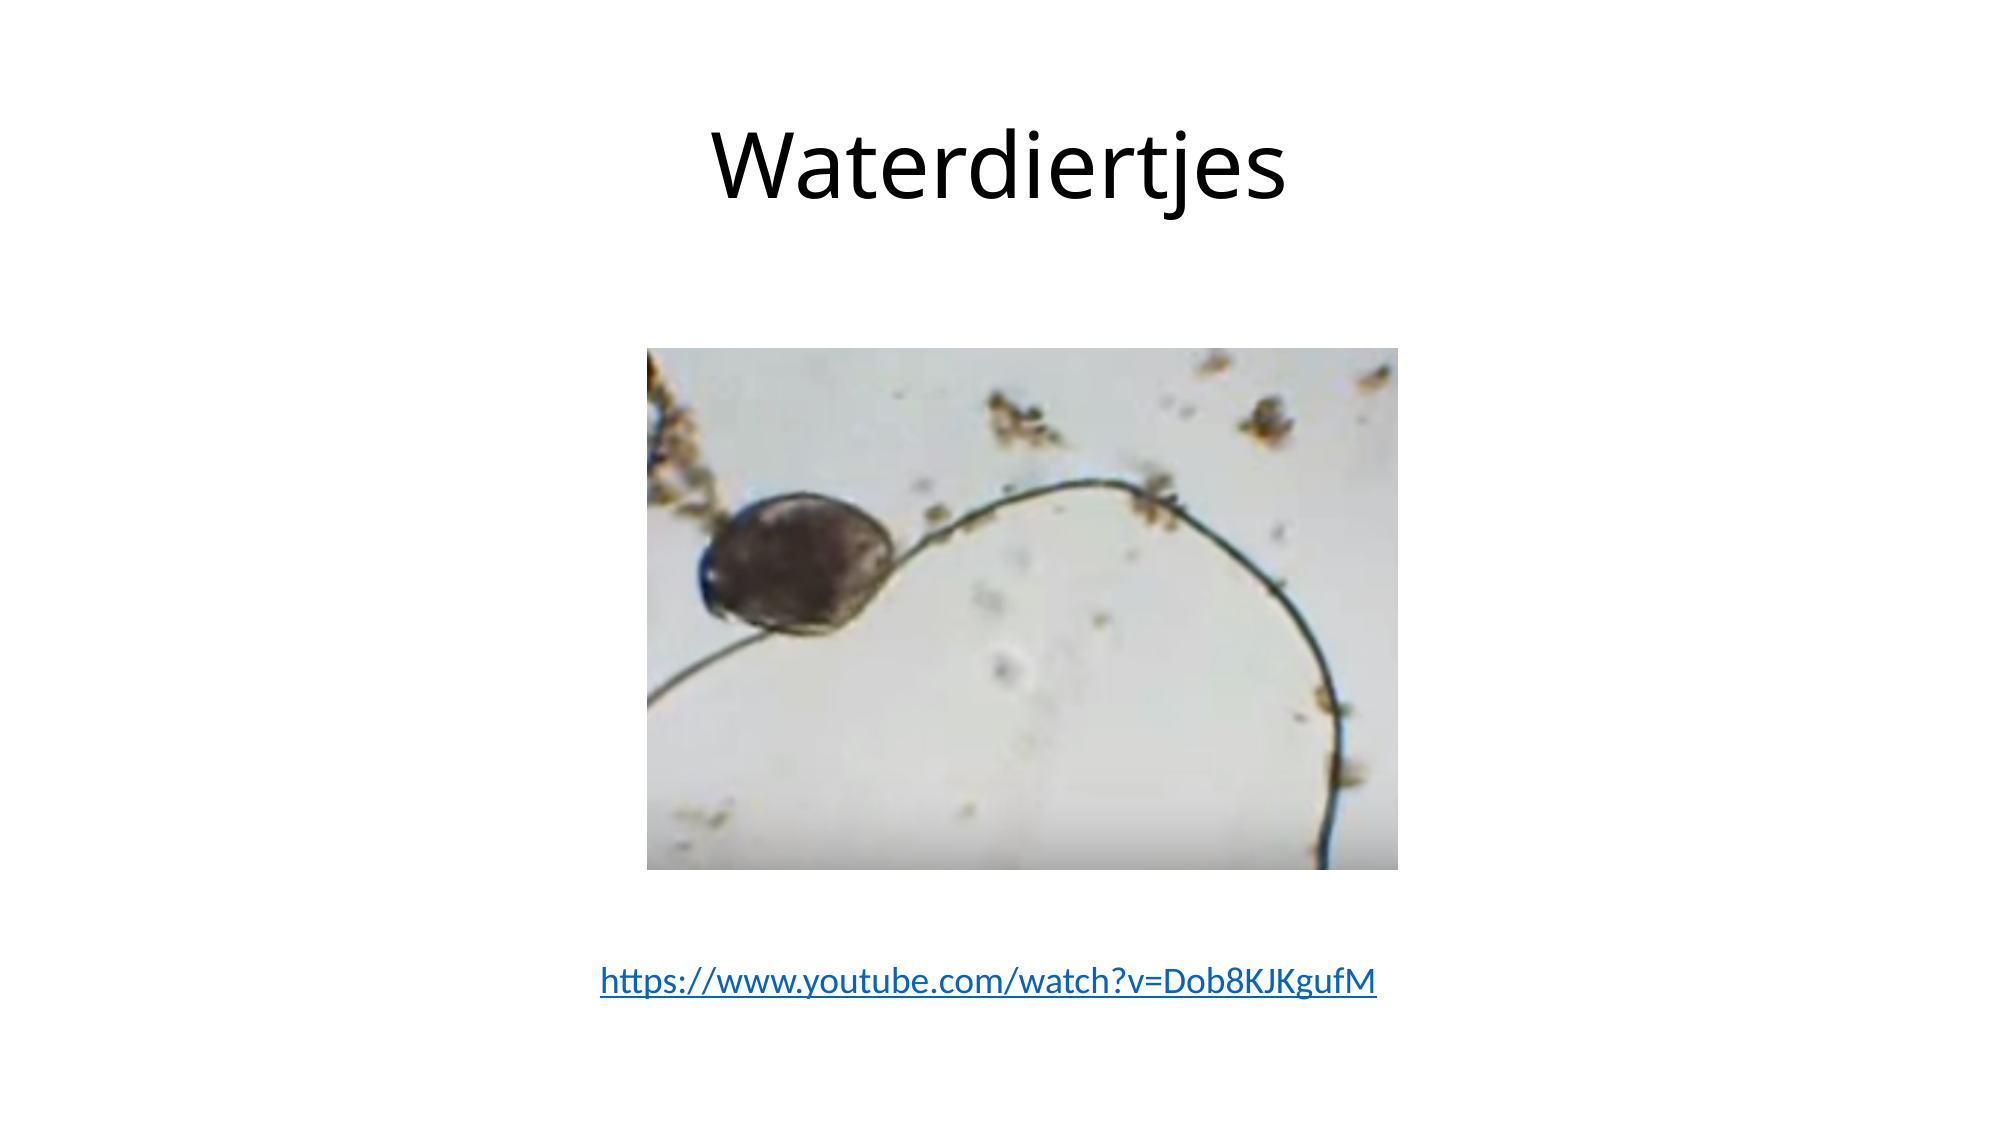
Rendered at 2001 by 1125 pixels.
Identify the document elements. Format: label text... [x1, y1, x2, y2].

text_box https://www.youtube.com/watch?v=Dob8KJKgufM [585, 945, 1393, 1009]
picture [646, 348, 1398, 871]
title Waterdiertjes [137, 59, 1863, 278]
